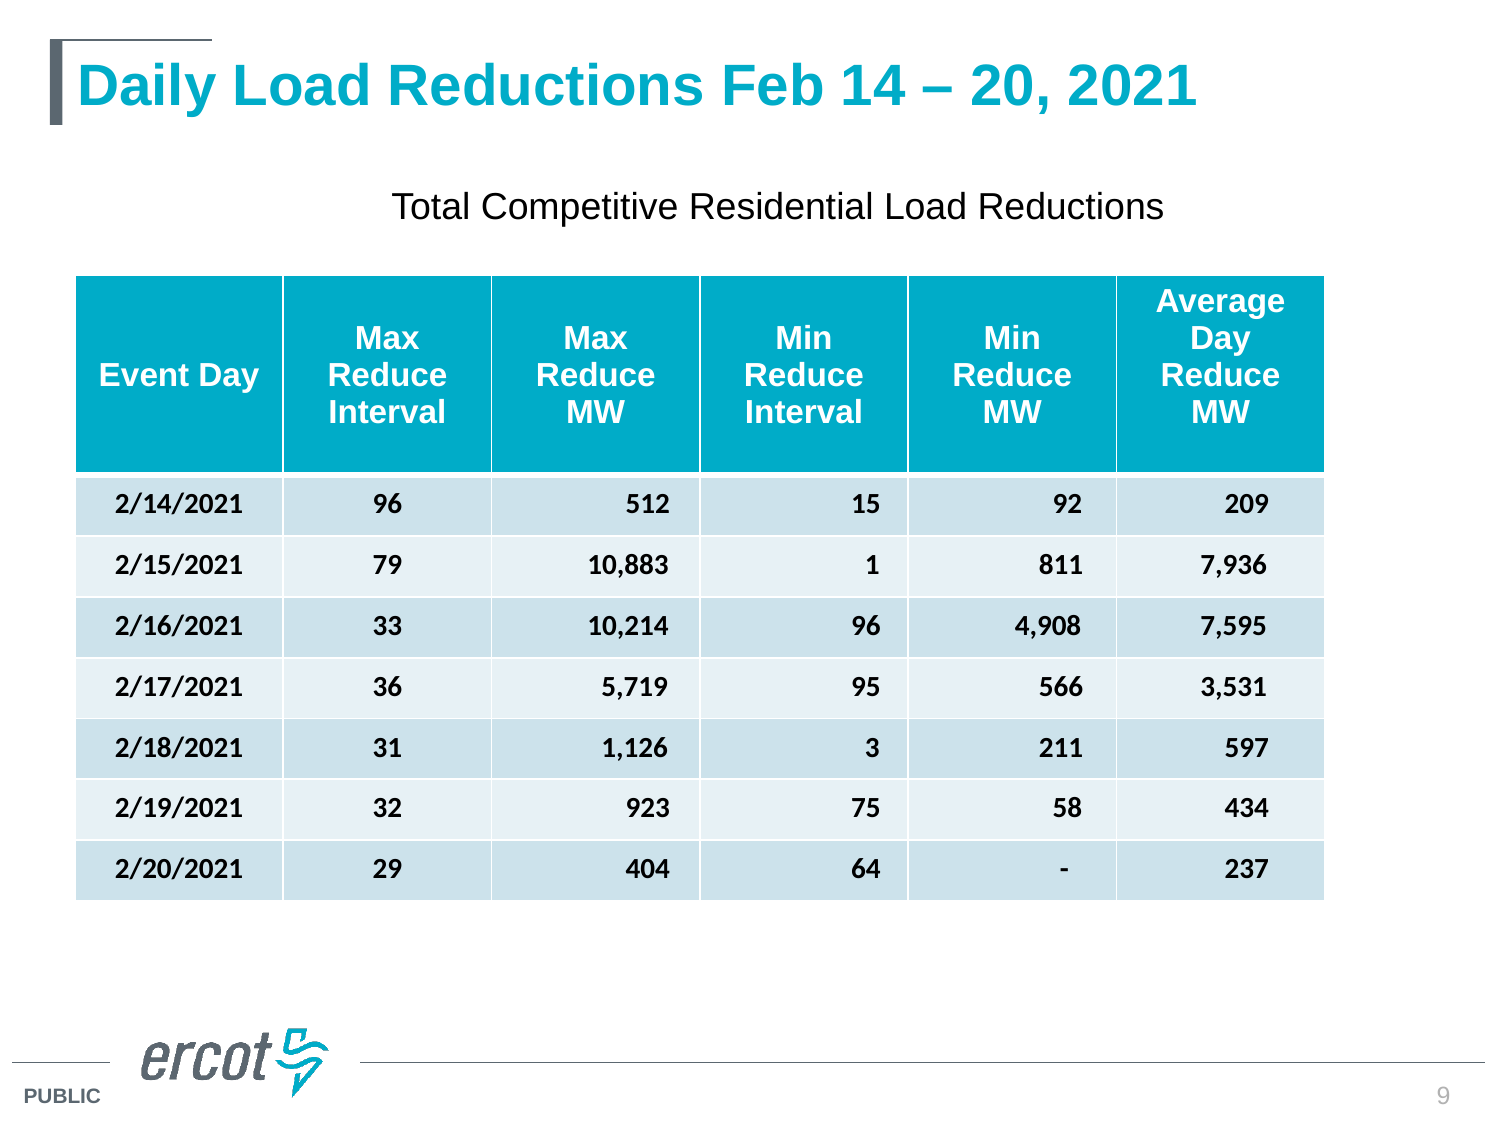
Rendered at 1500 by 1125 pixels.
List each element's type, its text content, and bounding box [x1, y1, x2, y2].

table_cell 2/17/2021 [76, 659, 282, 718]
table_cell - [909, 841, 1116, 900]
table_cell 597 [1117, 719, 1324, 778]
table_cell 4,908 [909, 598, 1116, 657]
picture [137, 1024, 332, 1100]
table_cell 811 [909, 537, 1116, 596]
table_cell 96 [701, 598, 907, 657]
table_cell 3,531 [1117, 659, 1324, 718]
table_cell 2/18/2021 [76, 719, 282, 778]
table_cell 7,595 [1117, 598, 1324, 657]
table_cell 2/16/2021 [76, 598, 282, 657]
table_header Max Reduce Interval [284, 276, 491, 472]
table_cell 404 [492, 841, 699, 900]
table_cell 33 [284, 598, 491, 657]
table_cell 79 [284, 537, 491, 596]
table_cell 2/15/2021 [76, 537, 282, 596]
table_cell 923 [492, 780, 699, 839]
table_cell 96 [284, 478, 491, 535]
table_cell 512 [492, 478, 699, 535]
table_header Min Reduce MW [909, 276, 1116, 472]
table_cell 29 [284, 841, 491, 900]
slide_number 9 [1400, 1076, 1488, 1113]
table_cell 3 [701, 719, 907, 778]
table_cell 1 [701, 537, 907, 596]
table_cell 15 [701, 478, 907, 535]
table_cell 36 [284, 659, 491, 718]
table_cell 31 [284, 719, 491, 778]
table_cell 32 [284, 780, 491, 839]
table_cell 5,719 [492, 659, 699, 718]
table_cell 2/19/2021 [76, 780, 282, 839]
table_cell 7,936 [1117, 537, 1324, 596]
table_cell 10,883 [492, 537, 699, 596]
table_header Min Reduce Interval [701, 276, 907, 472]
table_cell 2/20/2021 [76, 841, 282, 900]
table_cell 92 [909, 478, 1116, 535]
table_header Average Day Reduce MW [1117, 276, 1324, 472]
title Daily Load Reductions Feb 14 – 20, 2021 [62, 39, 1450, 125]
table_header Max Reduce MW [492, 276, 699, 472]
table_cell 95 [701, 659, 907, 718]
text_box Total Competitive Residential Load Reductions [376, 174, 1180, 235]
table_cell 434 [1117, 780, 1324, 839]
table_cell 209 [1117, 478, 1324, 535]
table_cell 64 [701, 841, 907, 900]
table_cell 237 [1117, 841, 1324, 900]
table_cell 10,214 [492, 598, 699, 657]
table_cell 75 [701, 780, 907, 839]
table_cell 2/14/2021 [76, 478, 282, 535]
table_cell 566 [909, 659, 1116, 718]
table_cell 211 [909, 719, 1116, 778]
table_header Event Day [76, 276, 282, 472]
table_cell 1,126 [492, 719, 699, 778]
table_cell 58 [909, 780, 1116, 839]
